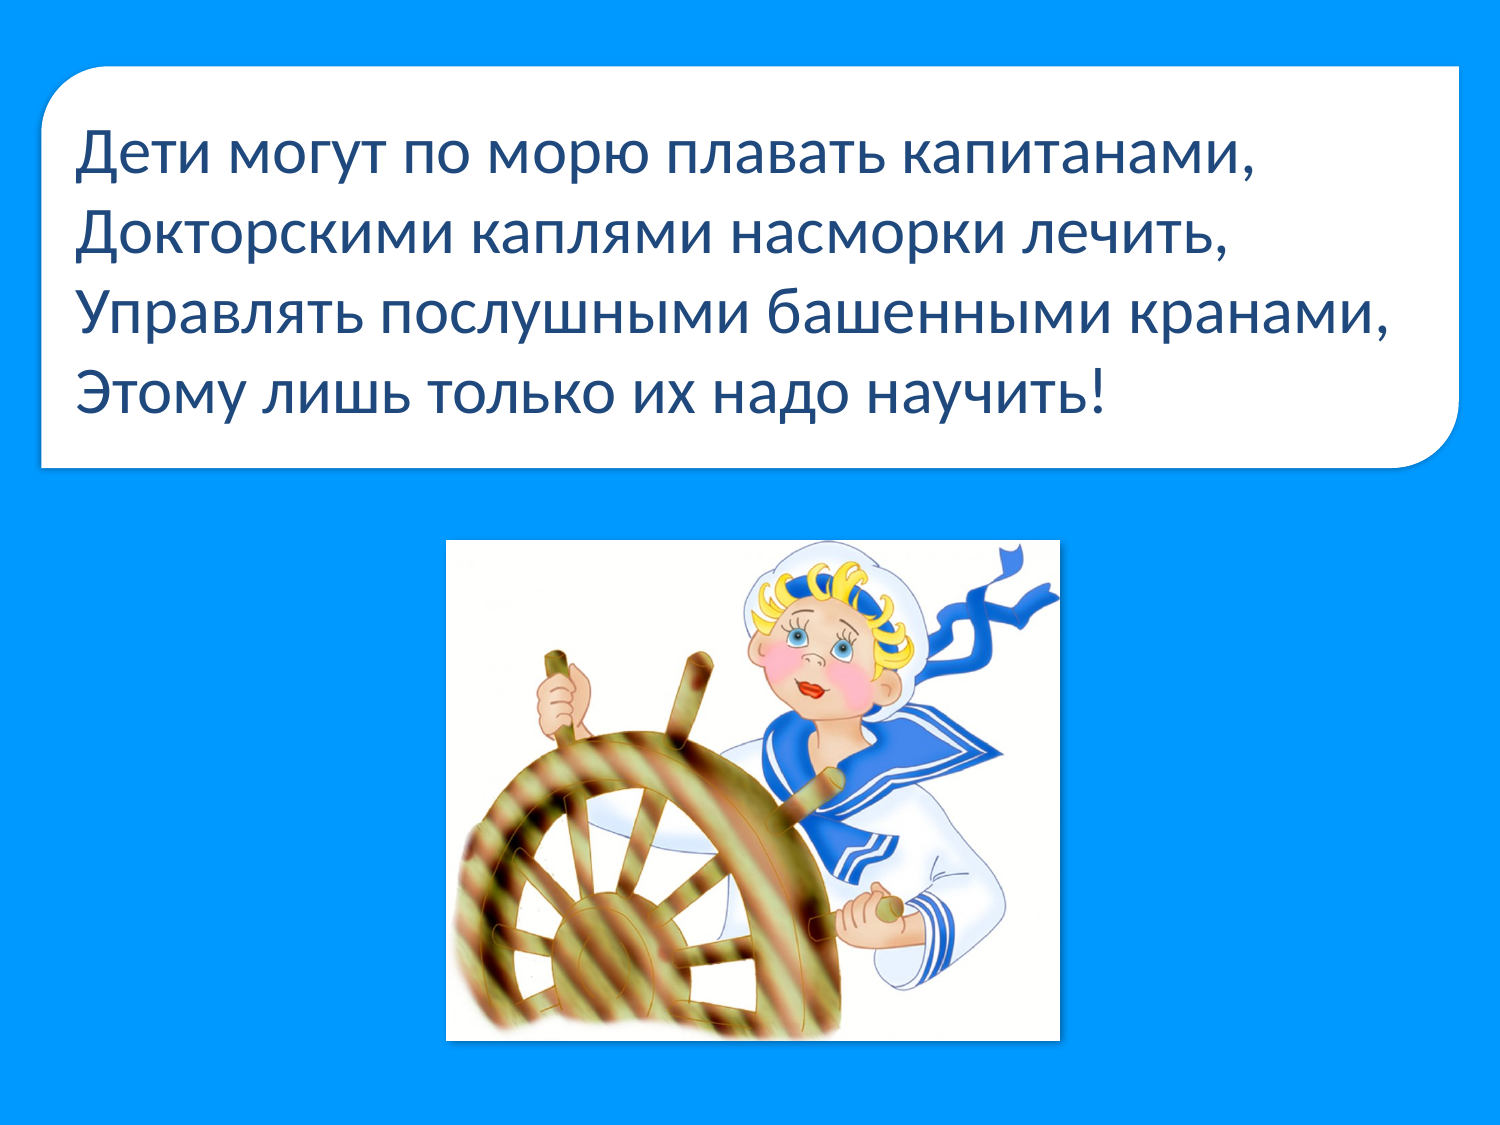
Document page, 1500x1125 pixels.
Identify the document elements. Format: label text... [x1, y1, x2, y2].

text_box Дети могут по морю плавать капитанами, Докторскими каплями насморки лечить, Управлять послушными башенными кранами, Этому лишь только их надо научить! [40, 65, 1460, 469]
picture [445, 539, 1061, 1041]
